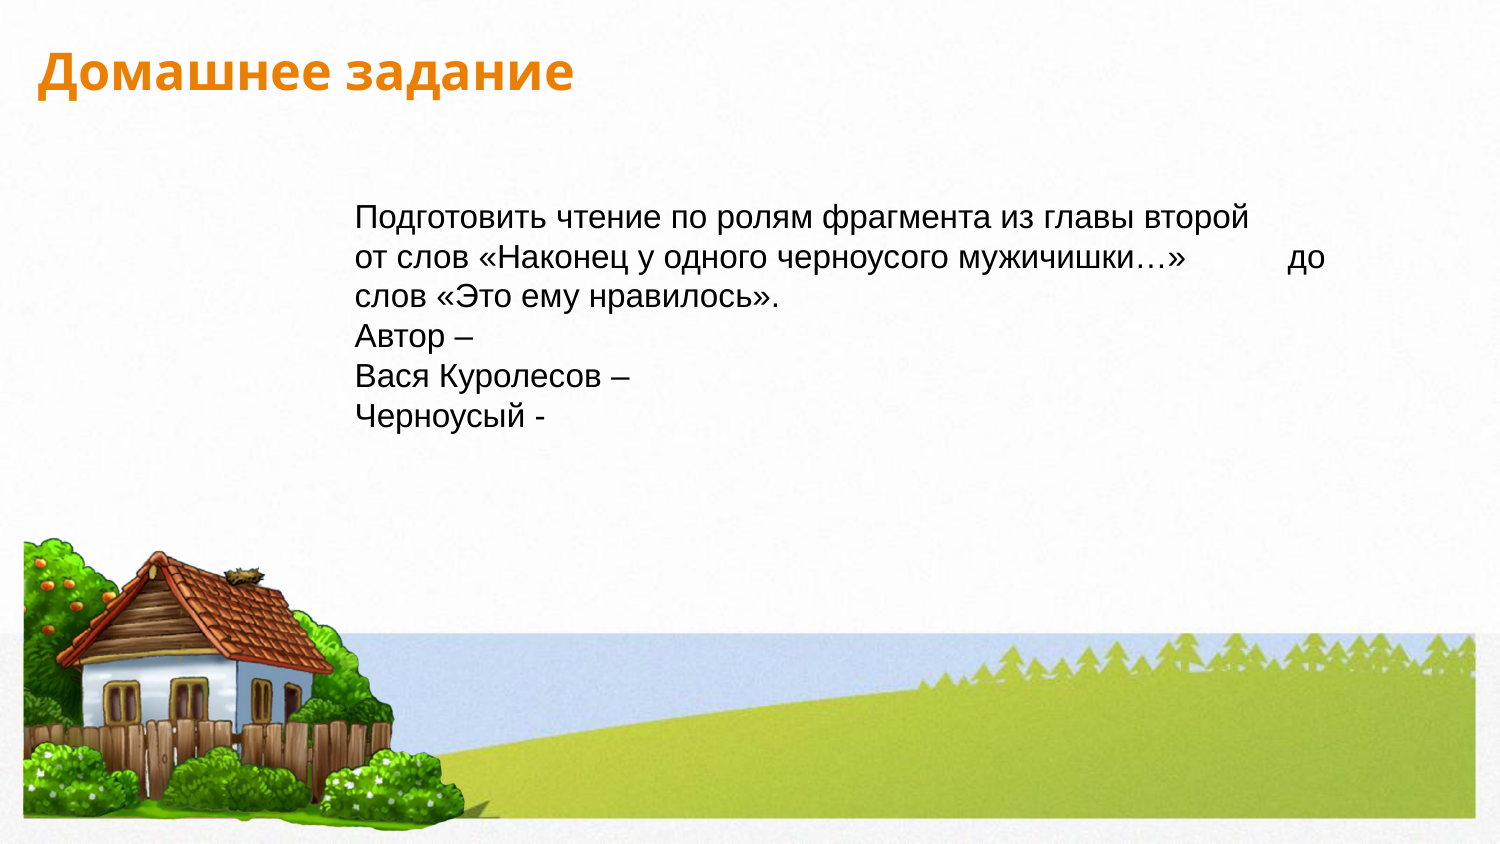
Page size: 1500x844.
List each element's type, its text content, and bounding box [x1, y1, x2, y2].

picture [0, 0, 1500, 844]
title Домашнее задание [23, 23, 850, 183]
text_box Подготовить чтение по ролям фрагмента из главы второй от слов «Наконец у одного черноусого мужичишки…» до слов «Это ему нравилось». Автор – Вася Куролесов – Черноусый - [339, 187, 1348, 442]
